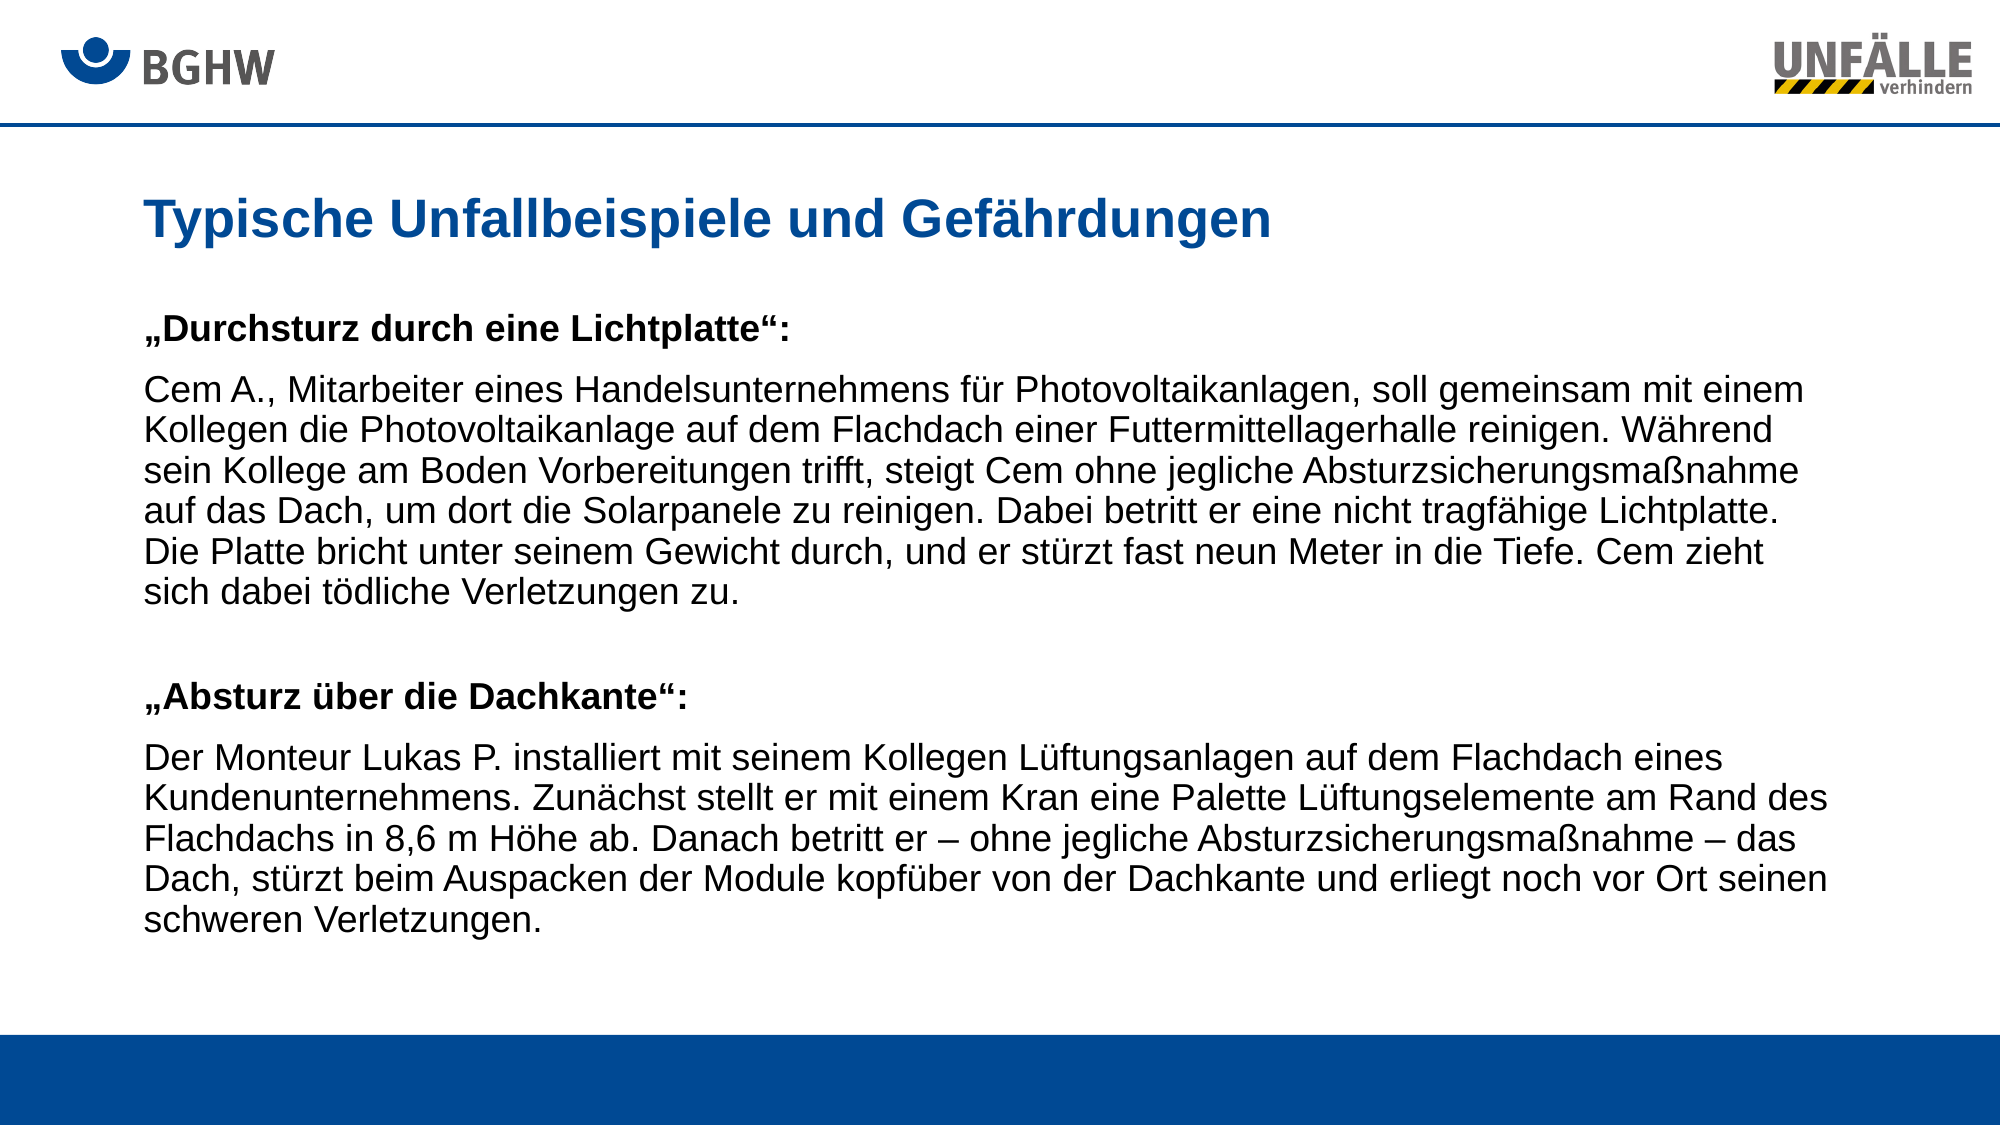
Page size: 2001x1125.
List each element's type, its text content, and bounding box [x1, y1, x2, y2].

list „Durchsturz durch eine Lichtplatte“: Cem A., Mitarbeiter eines Handelsunternehmens für Photovoltaikanlagen, soll gemeinsam mit einem Kollegen die Photovoltaikanlage auf dem Flachdach einer Futtermittellagerhalle reinigen. Während sein Kollege am Boden Vorbereitungen trifft, steigt Cem ohne jegliche Absturzsicherungsmaßnahme auf das Dach, um dort die Solarpanele zu reinigen. Dabei betritt er eine nicht tragfähige Lichtplatte. Die Platte bricht unter seinem Gewicht durch, und er stürzt fast neun Meter in die Tiefe. Cem zieht sich dabei tödliche Verletzungen zu. „Absturz über die Dachkante“: Der Monteur Lukas P. installiert mit seinem Kollegen Lüftungsanlagen auf dem Flachdach eines Kundenunternehmens. Zunächst stellt er mit einem Kran eine Palette Lüftungselemente am Rand des Flachdachs in 8,6 m Höhe ab. Danach betritt er – ohne jegliche Absturzsicherungsmaßnahme – das Dach, stürzt beim Auspacken der Module kopfüber von der Dachkante und erliegt noch vor Ort seinen schweren Verletzungen. [143, 308, 1857, 977]
title Typische Unfallbeispiele und Gefährdungen [143, 190, 1857, 276]
picture [61, 37, 275, 85]
picture [1766, 11, 1984, 107]
